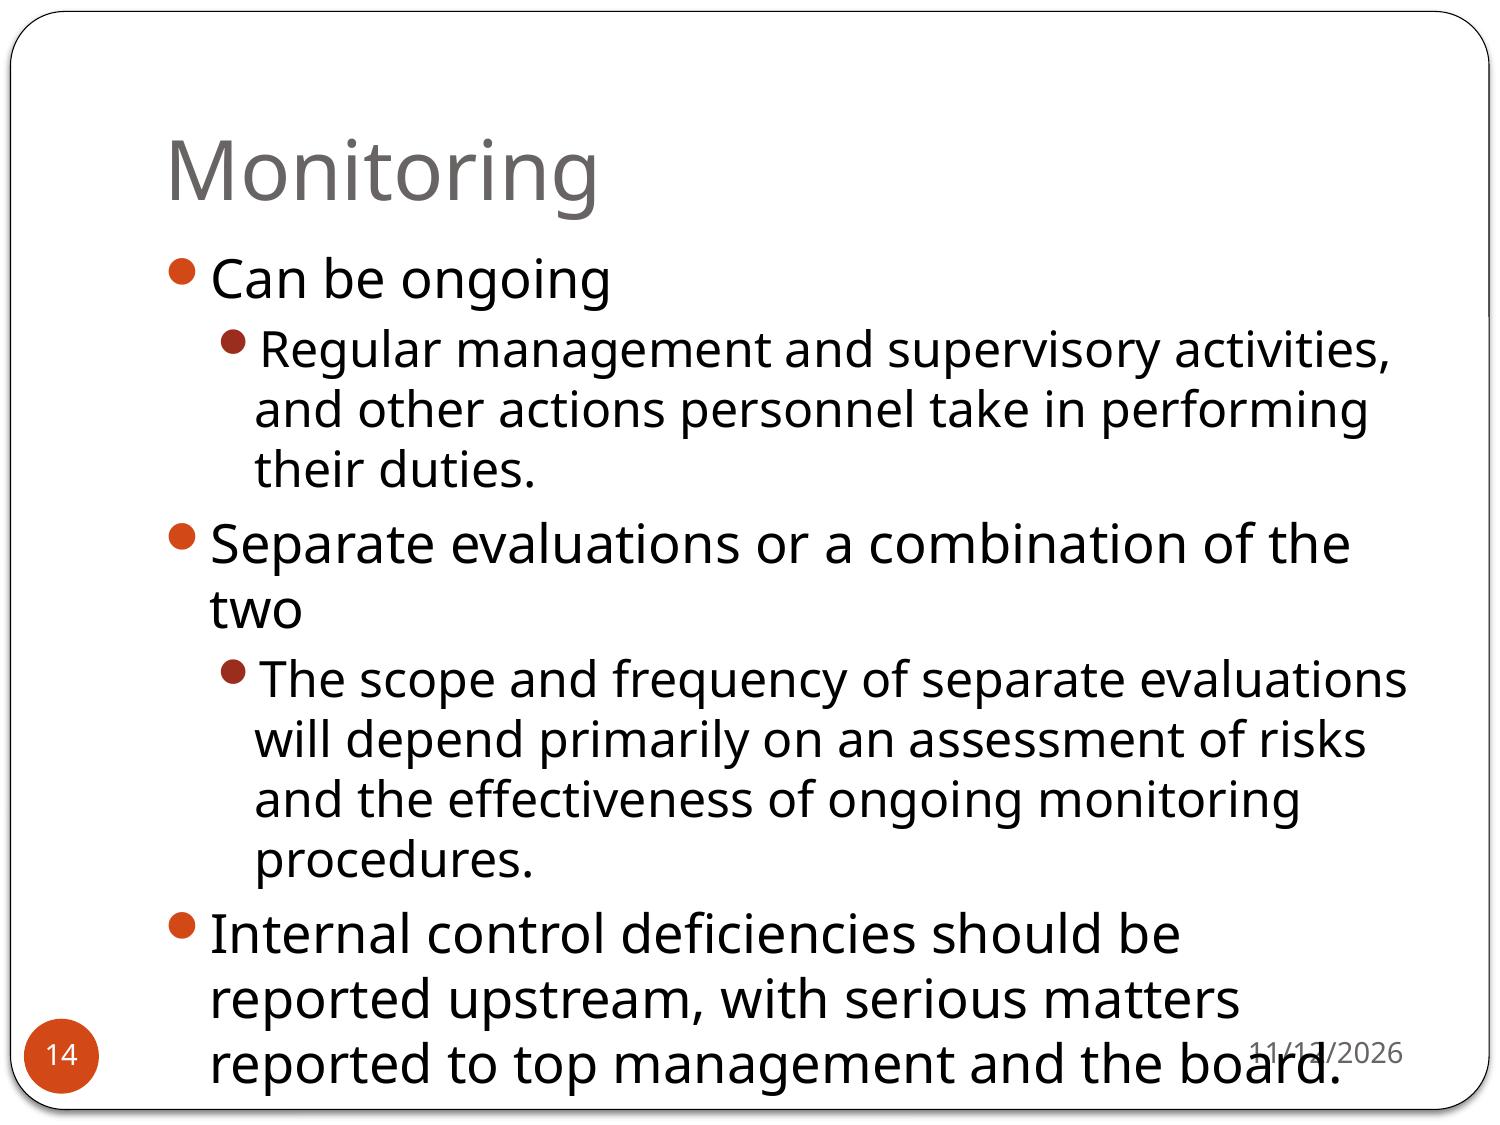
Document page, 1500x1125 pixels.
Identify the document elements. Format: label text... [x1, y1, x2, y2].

slide_number 14 [23, 1018, 99, 1094]
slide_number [1012, 1015, 1419, 1094]
title Monitoring [150, 45, 1425, 233]
list Can be ongoing Regular management and supervisory activities, and other actions personnel take in performing their duties. Separate evaluations or a combination of the two The scope and frequency of separate evaluations will depend primarily on an assessment of risks and the effectiveness of ongoing monitoring procedures. Internal control deficiencies should be reported upstream, with serious matters reported to top management and the board. [150, 237, 1425, 988]
